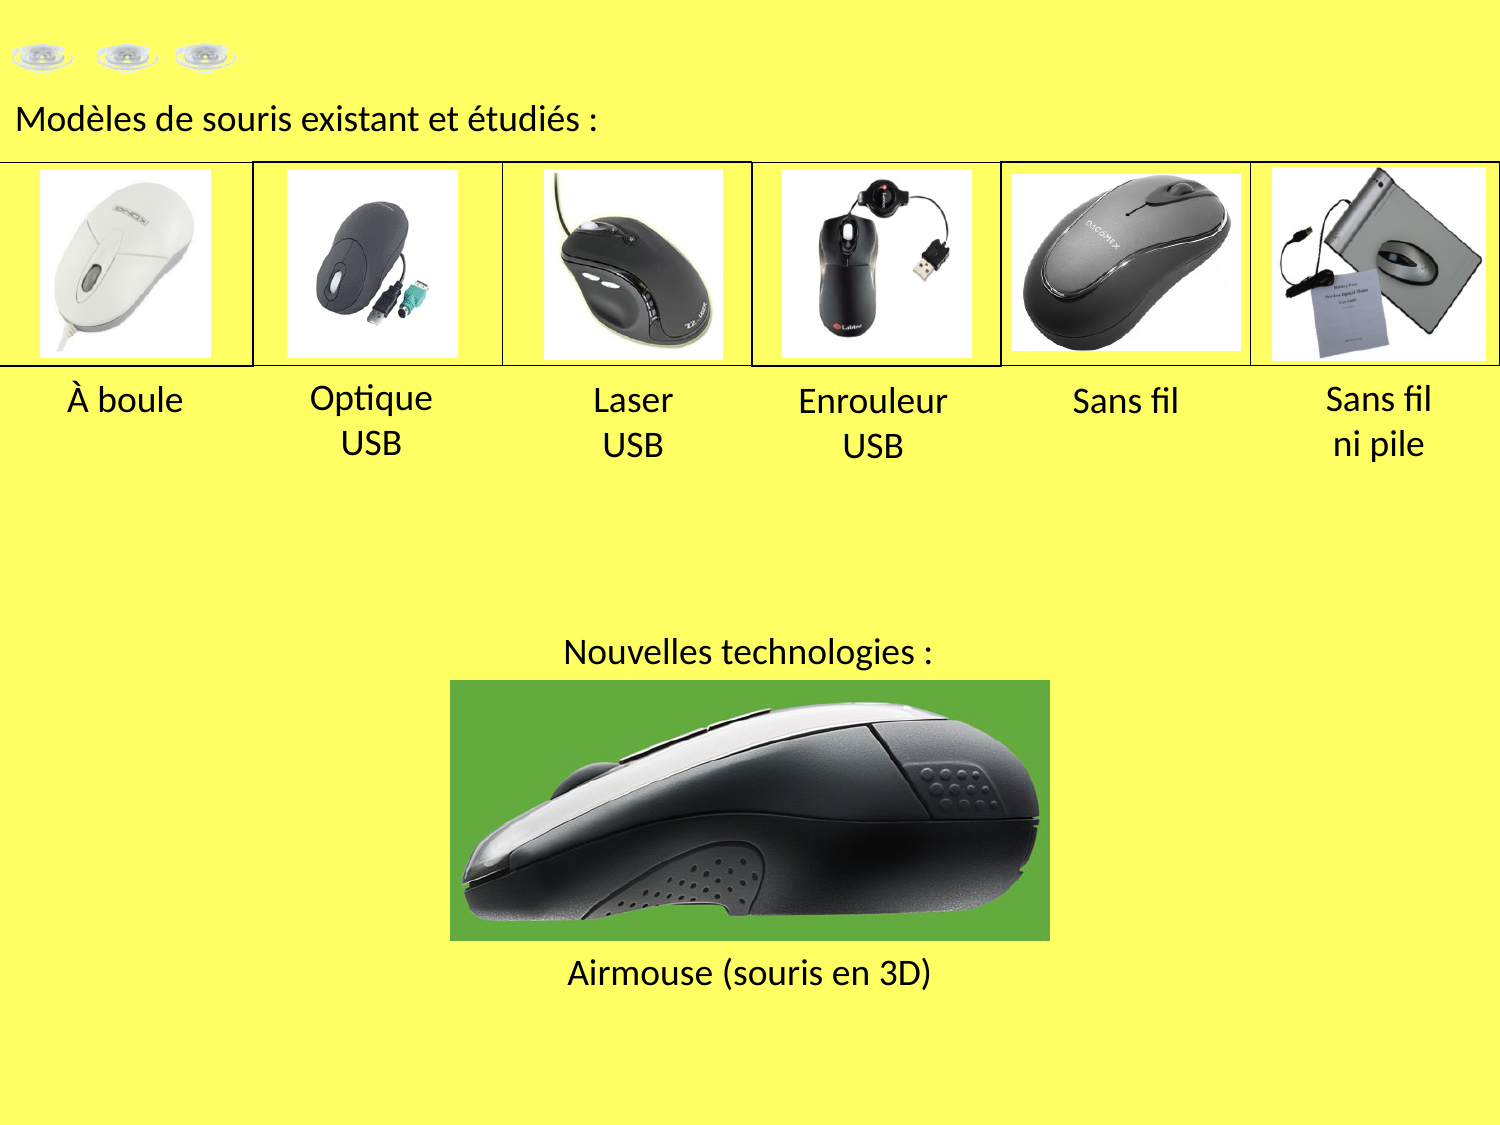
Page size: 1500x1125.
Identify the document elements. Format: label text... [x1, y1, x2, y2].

text_box Sans fil ni pile [1301, 374, 1457, 471]
text_box Nouvelles technologies : [522, 619, 975, 679]
text_box Enrouleur USB [772, 374, 975, 473]
picture [88, 0, 245, 118]
text_box Airmouse (souris en 3D) [524, 949, 976, 1001]
picture [3, 0, 82, 118]
text_box Sans fil [1048, 374, 1204, 429]
text_box Modèles de souris existant et étudiés : [0, 86, 628, 147]
text_box À boule [47, 374, 203, 428]
text_box Laser USB [555, 374, 711, 473]
text_box Optique USB [293, 374, 449, 471]
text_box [0, 161, 1500, 367]
picture [450, 680, 1050, 942]
